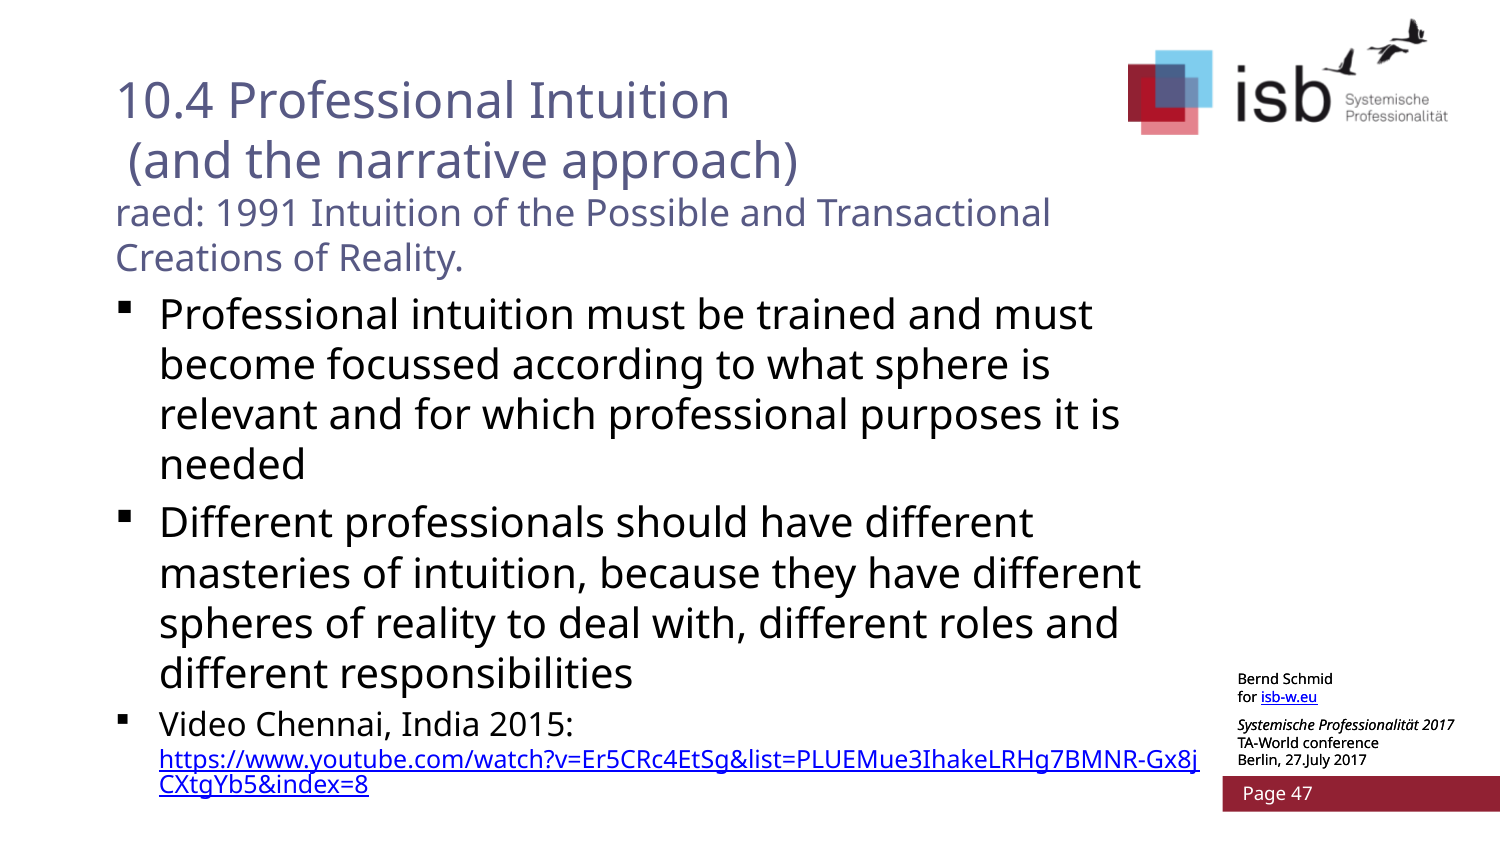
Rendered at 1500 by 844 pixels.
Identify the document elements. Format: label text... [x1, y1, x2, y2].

text_box Bernd Schmid for isb-w.eu Systemische Professionalität 2017 TA-World conference Berlin, 27.July 2017 [1222, 543, 1500, 776]
list Professional intuition must be trained and must become focussed according to what sphere is relevant and for which professional purposes it is needed Different professionals should have different masteries of intuition, because they have different spheres of reality to deal with, different roles and different responsibilities Video Chennai, India 2015: https://www.youtube.com/watch?v=Er5CRc4EtSg&list=PLUEMue3IhakeLRHg7BMNR-Gx8jCXtgYb5&index=8 [100, 280, 1223, 812]
title 10.4 Professional Intuition (and the narrative approach) raed: 1991 Intuition of the Possible and Transactional Creations of Reality. [100, 67, 1223, 280]
slide_number Page 47 [1222, 776, 1500, 812]
picture [1128, 14, 1461, 139]
